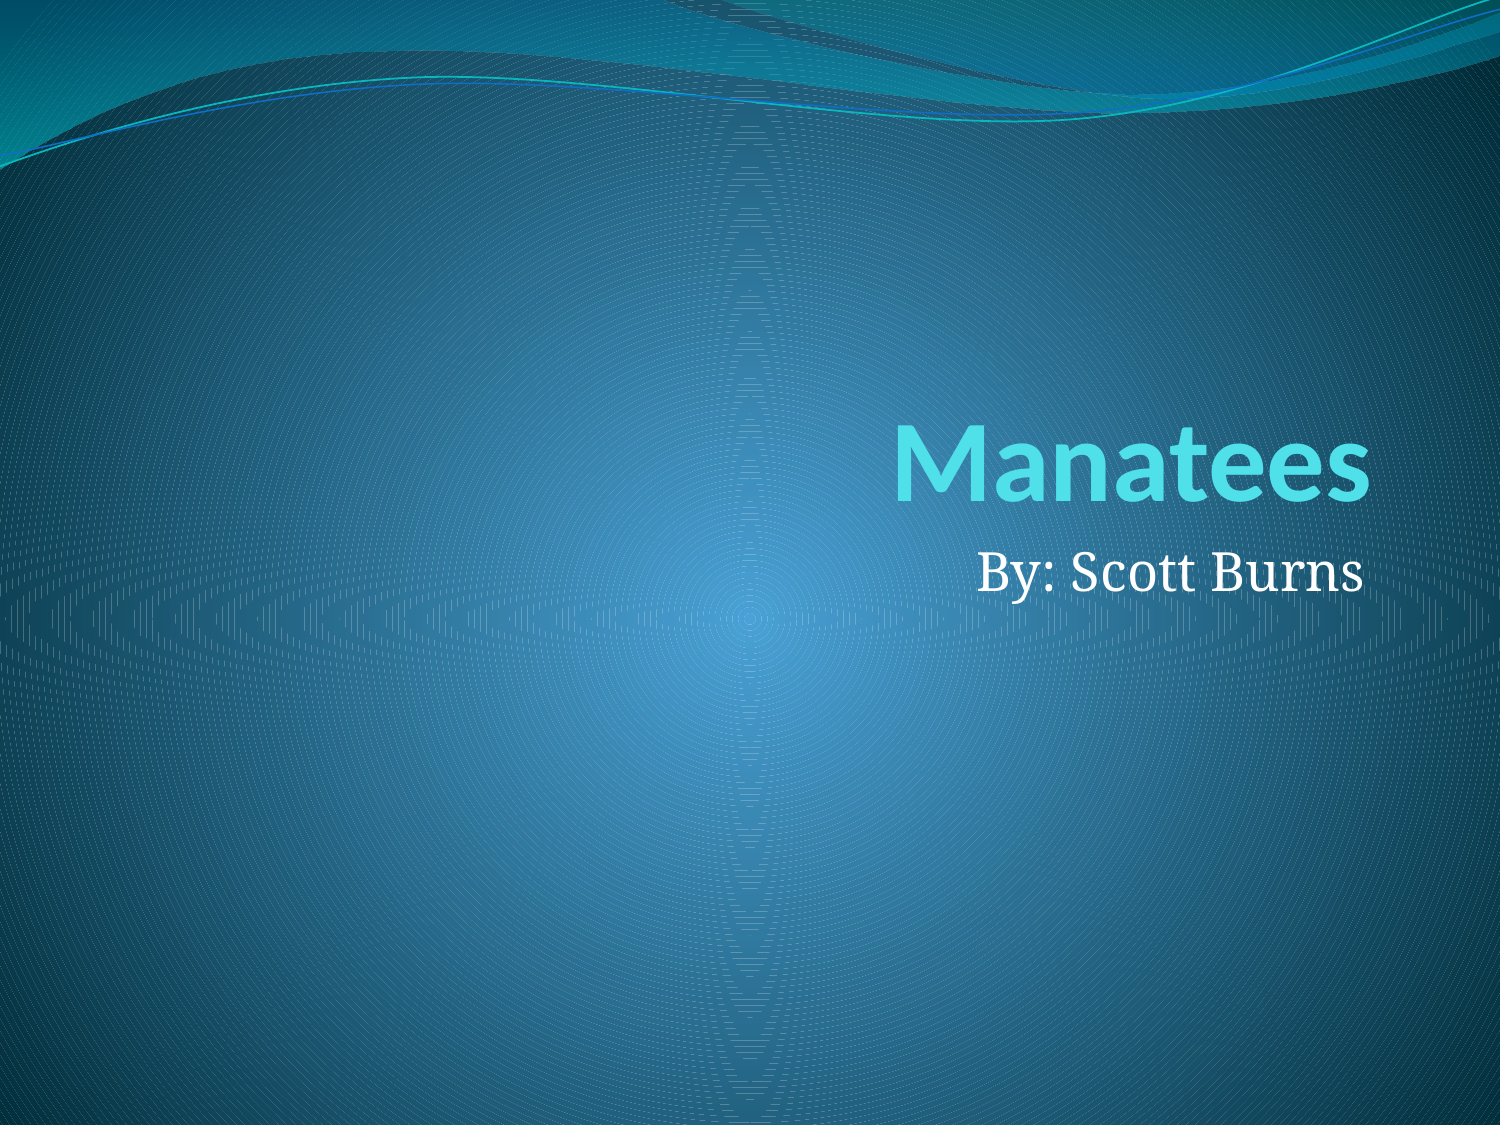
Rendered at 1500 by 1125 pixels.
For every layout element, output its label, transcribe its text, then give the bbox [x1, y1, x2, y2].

title Manatees [87, 224, 1376, 525]
subtitle By: Scott Burns [87, 529, 1376, 818]
